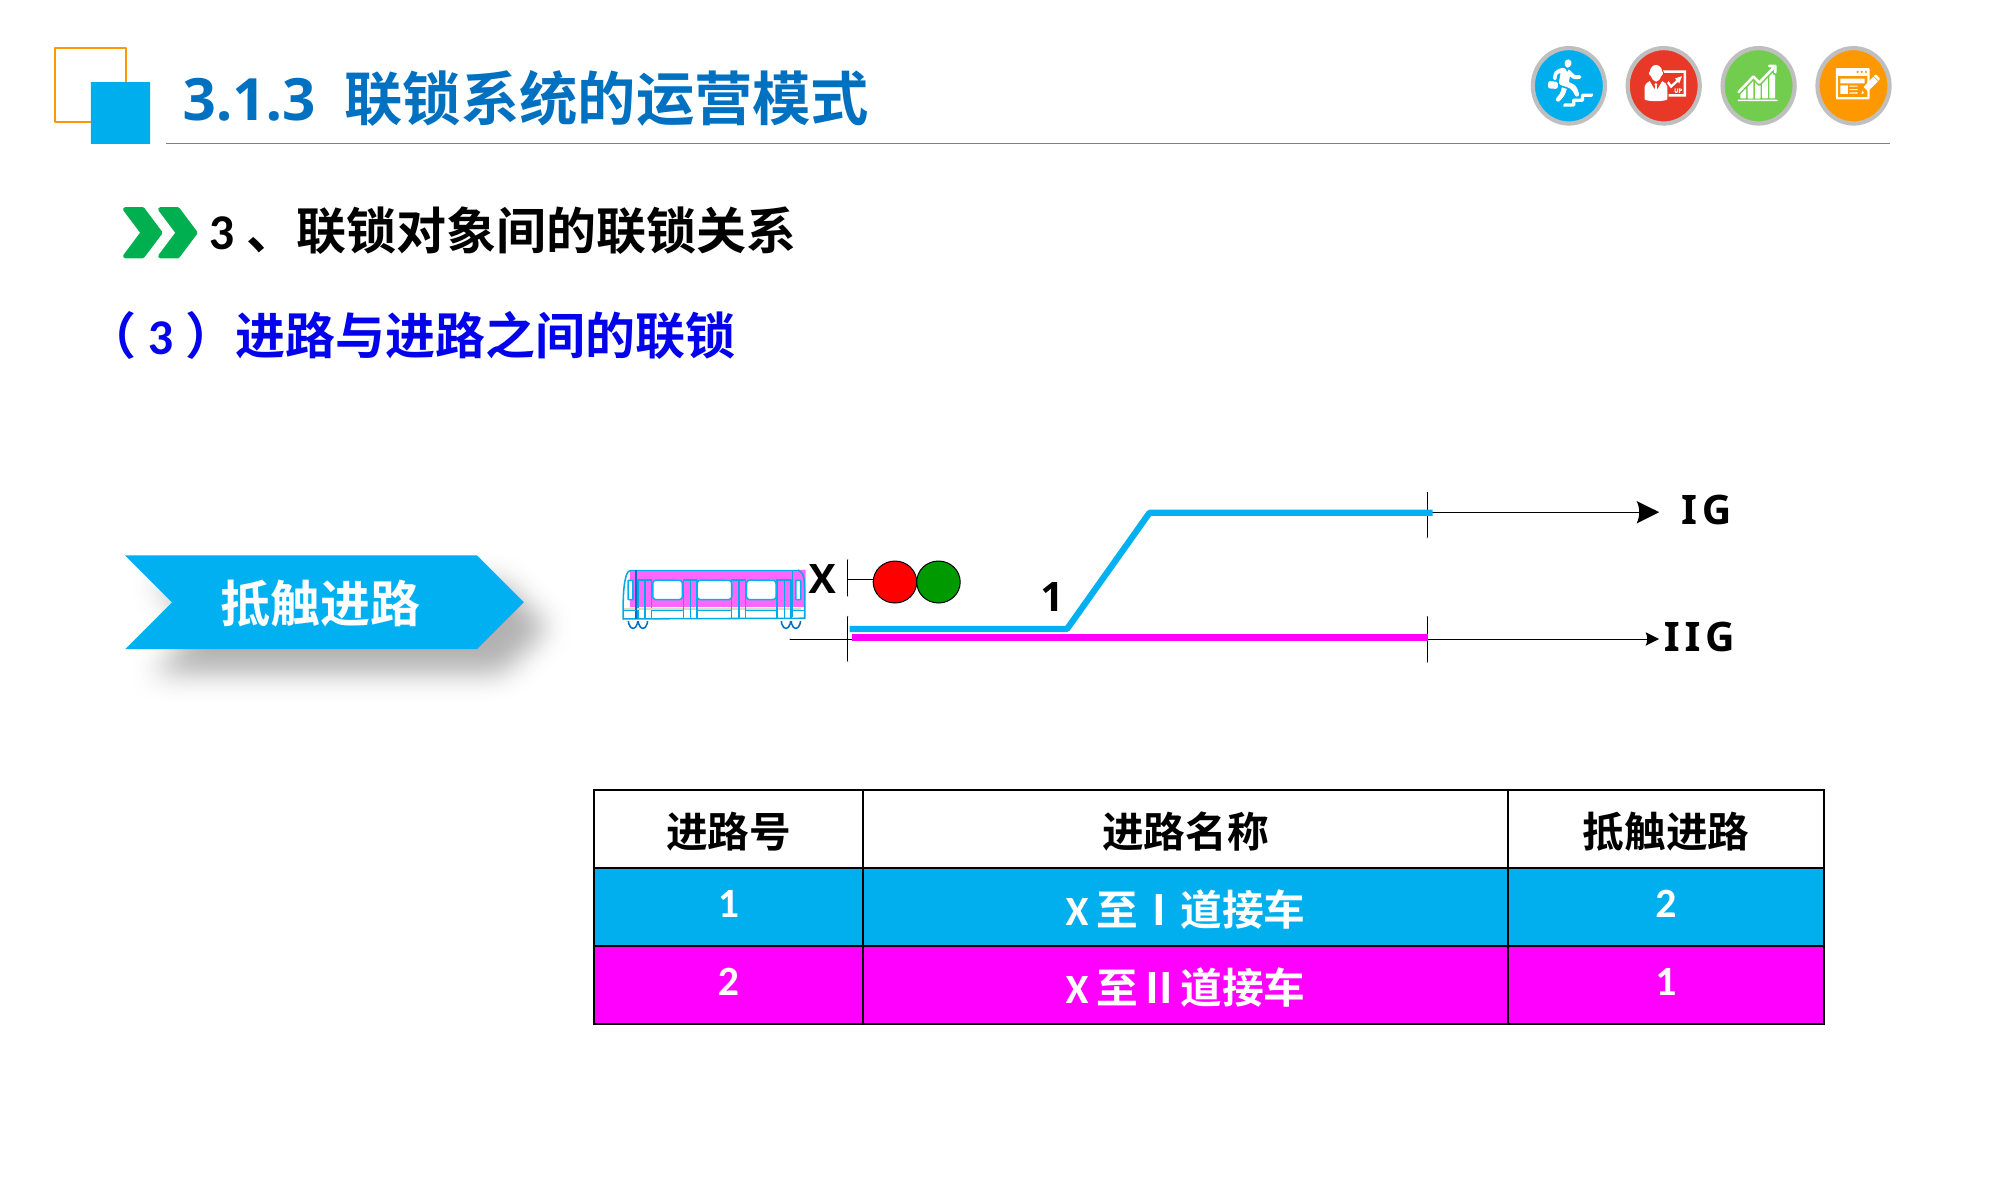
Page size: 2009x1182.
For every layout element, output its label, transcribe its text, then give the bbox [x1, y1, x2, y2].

table_header 进路名称 [864, 791, 1507, 867]
table_cell 2 [595, 947, 862, 1023]
table_header 进路号 [595, 791, 862, 867]
table_cell 2 [1509, 869, 1823, 945]
table_cell 1 [1509, 947, 1823, 1023]
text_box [617, 569, 806, 629]
table_cell X至Ⅰ道接车 [864, 869, 1507, 945]
text_box 3.1.3 联锁系统的运营模式 [162, 51, 890, 142]
text_box （3）进路与进路之间的联锁 [71, 297, 750, 373]
table_cell 1 [595, 869, 862, 945]
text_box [124, 191, 810, 269]
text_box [766, 475, 1754, 676]
table_cell X至Ⅱ道接车 [864, 947, 1507, 1023]
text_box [124, 555, 525, 650]
table_header 抵触进路 [1509, 791, 1823, 867]
